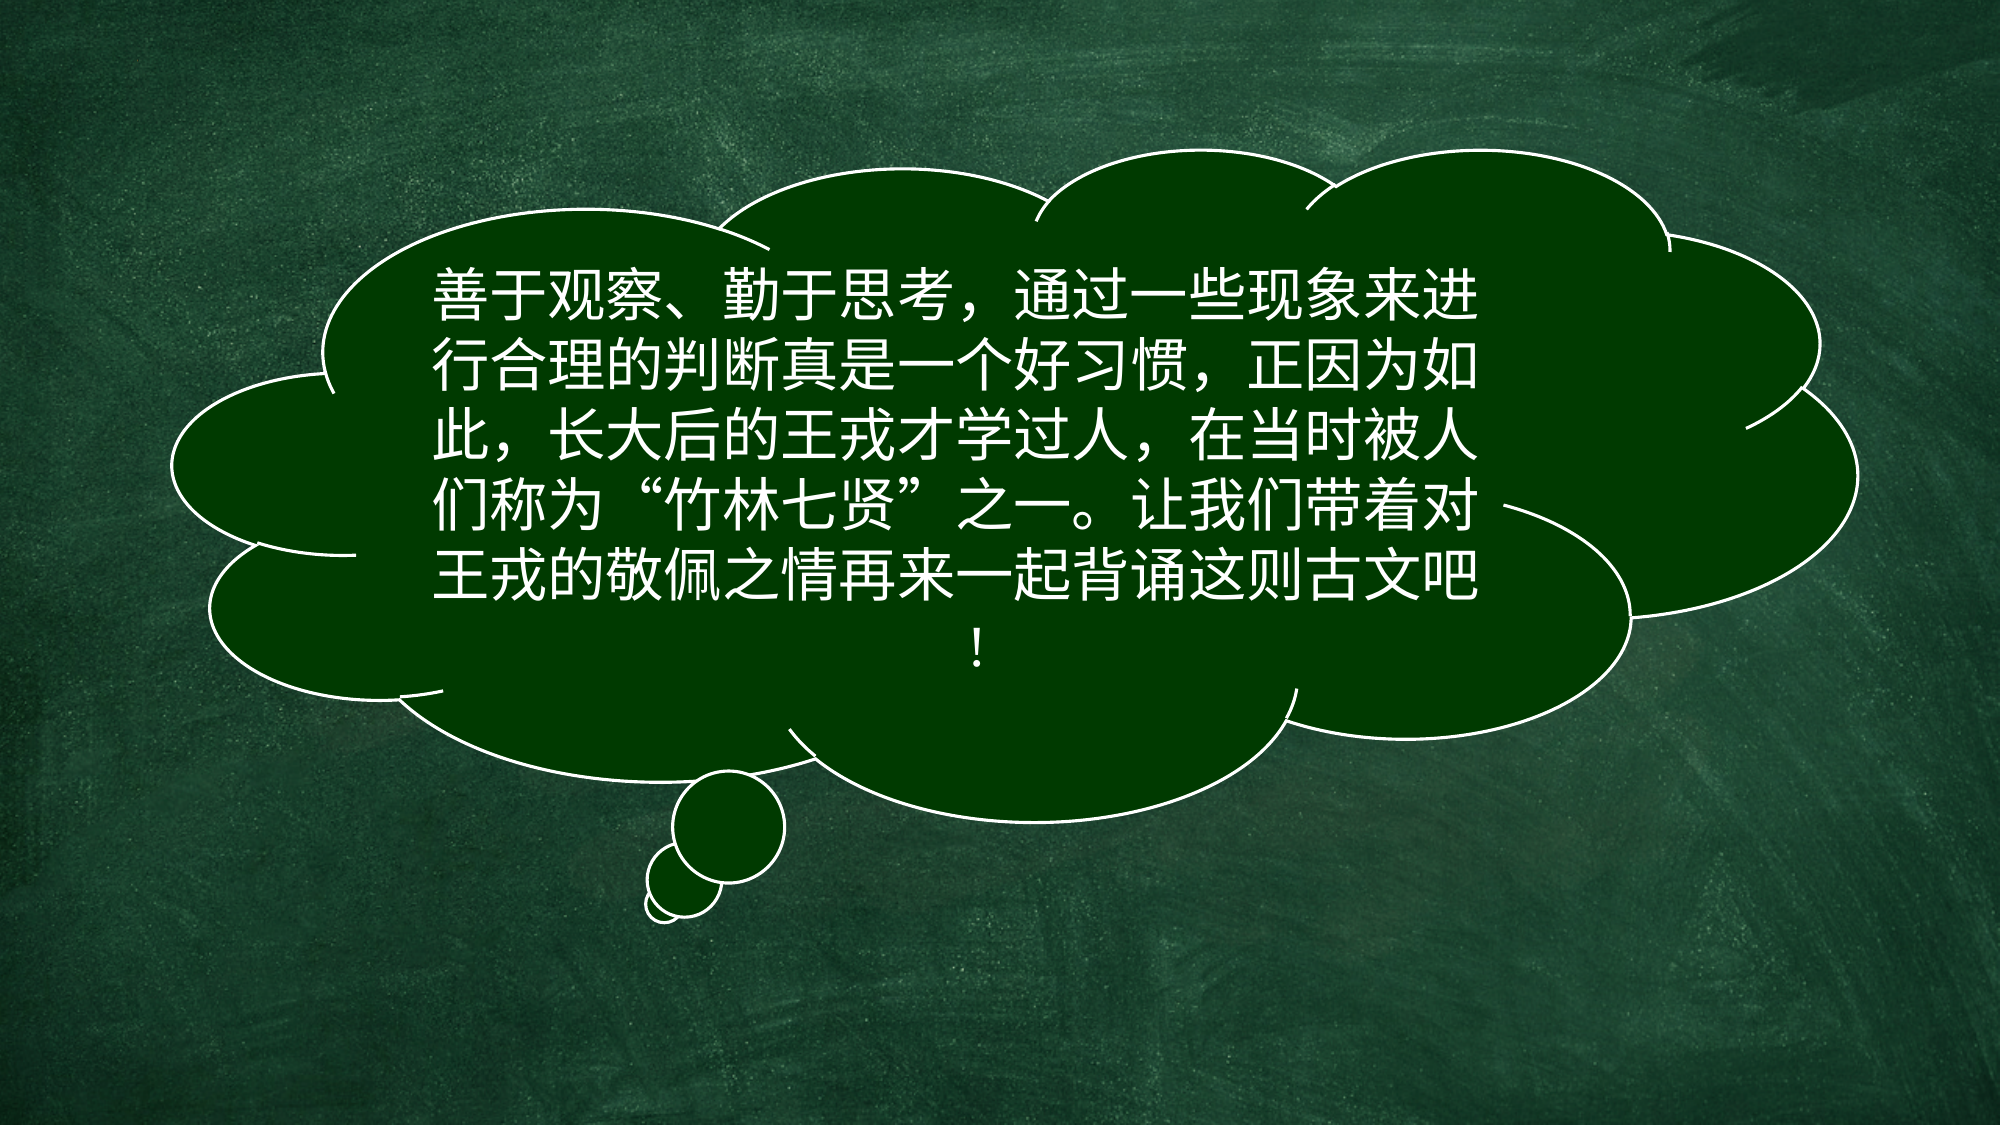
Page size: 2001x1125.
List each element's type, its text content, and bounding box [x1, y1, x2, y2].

picture [0, 0, 2000, 1125]
text_box 善于观察、勤于思考，通过一些现象来进行合理的判断真是一个好习惯，正因为如此，长大后的王戎才学过人，在当时被人们称为“竹林七贤”之一。让我们带着对王戎的敬佩之情再来一起背诵这则古文吧 ! [170, 148, 1860, 925]
